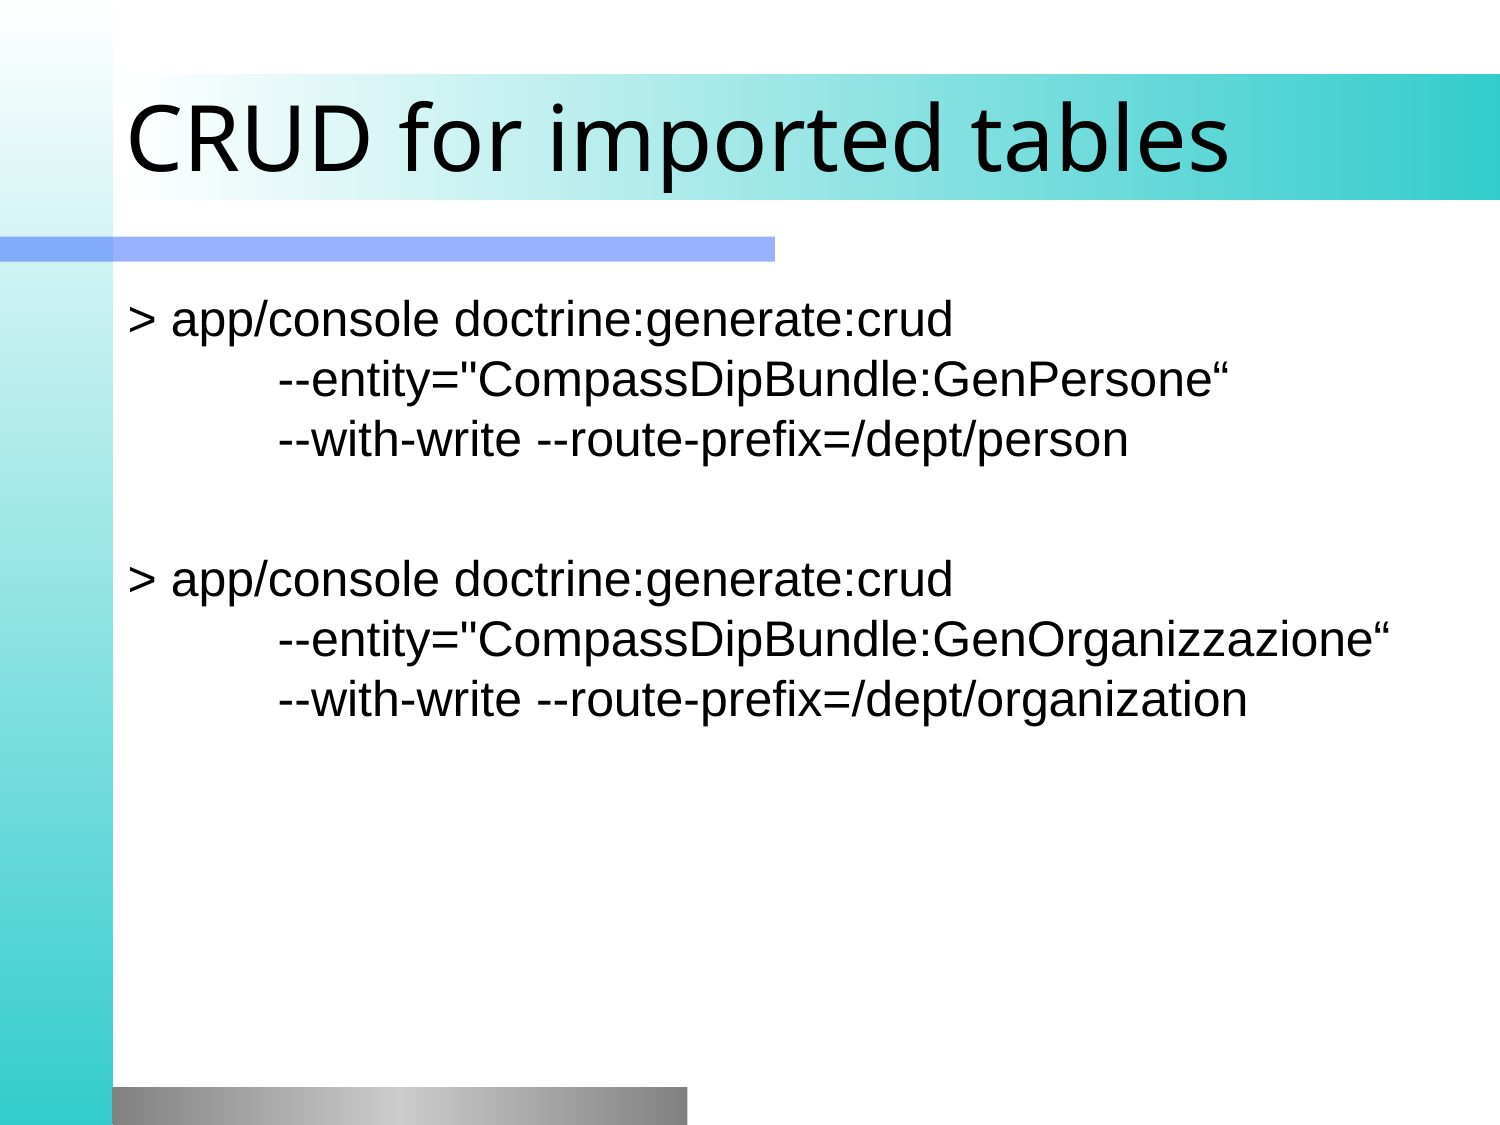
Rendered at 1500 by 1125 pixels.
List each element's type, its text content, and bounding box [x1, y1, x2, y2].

list > app/console doctrine:generate:crud --entity="CompassDipBundle:GenPersone“ --with-write --route-prefix=/dept/person > app/console doctrine:generate:crud --entity="CompassDipBundle:GenOrganizzazione“ --with-write --route-prefix=/dept/organization [112, 278, 1500, 1073]
title CRUD for imported tables [110, 40, 1386, 229]
